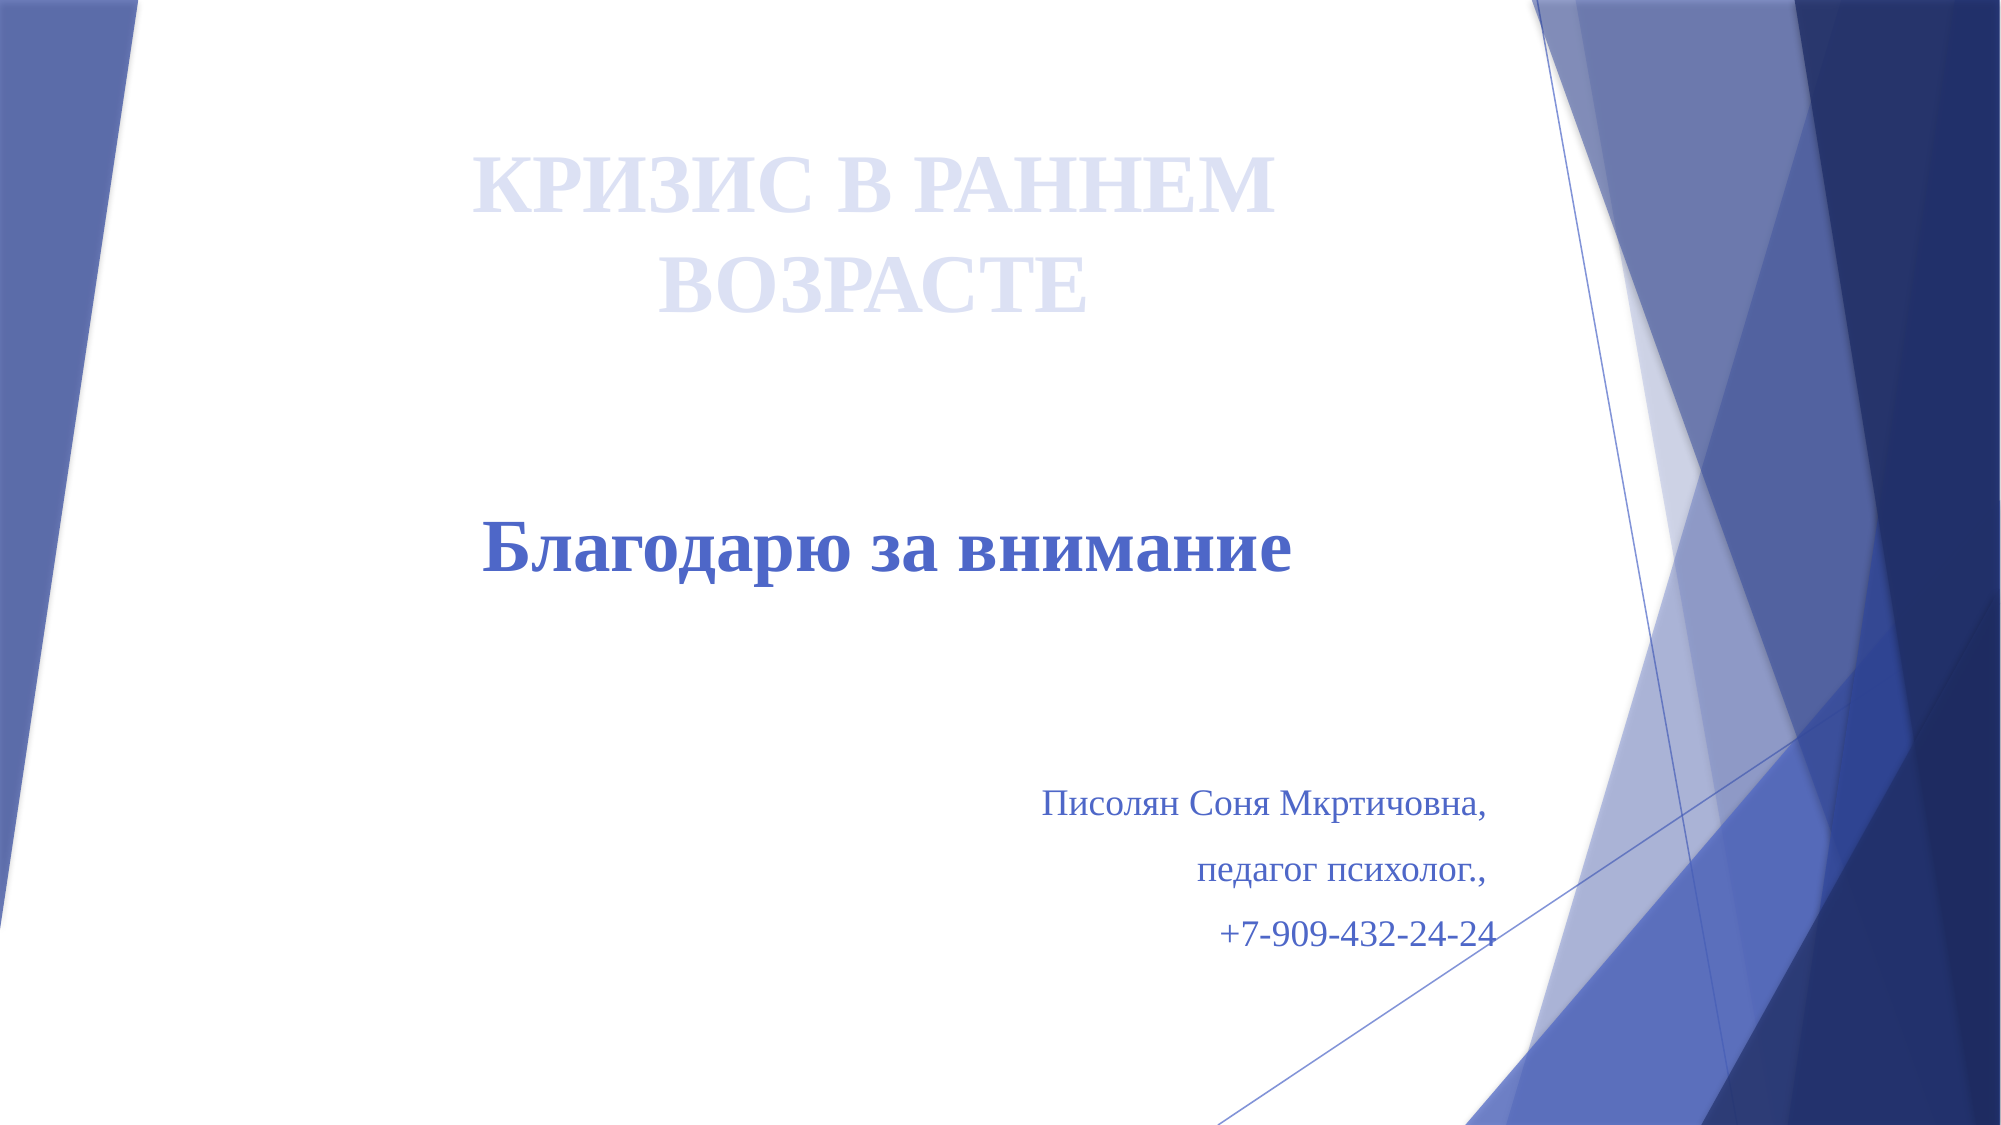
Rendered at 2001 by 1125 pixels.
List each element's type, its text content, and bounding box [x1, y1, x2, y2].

title КРИЗИС В РАННЕМ ВОЗРАСТЕ [237, 88, 1512, 337]
text_box Писолян Соня Мкртичовна, педагог психолог., +7-909-432-24-24 [852, 770, 1512, 990]
subtitle Благодарю за внимание [435, 489, 1340, 657]
